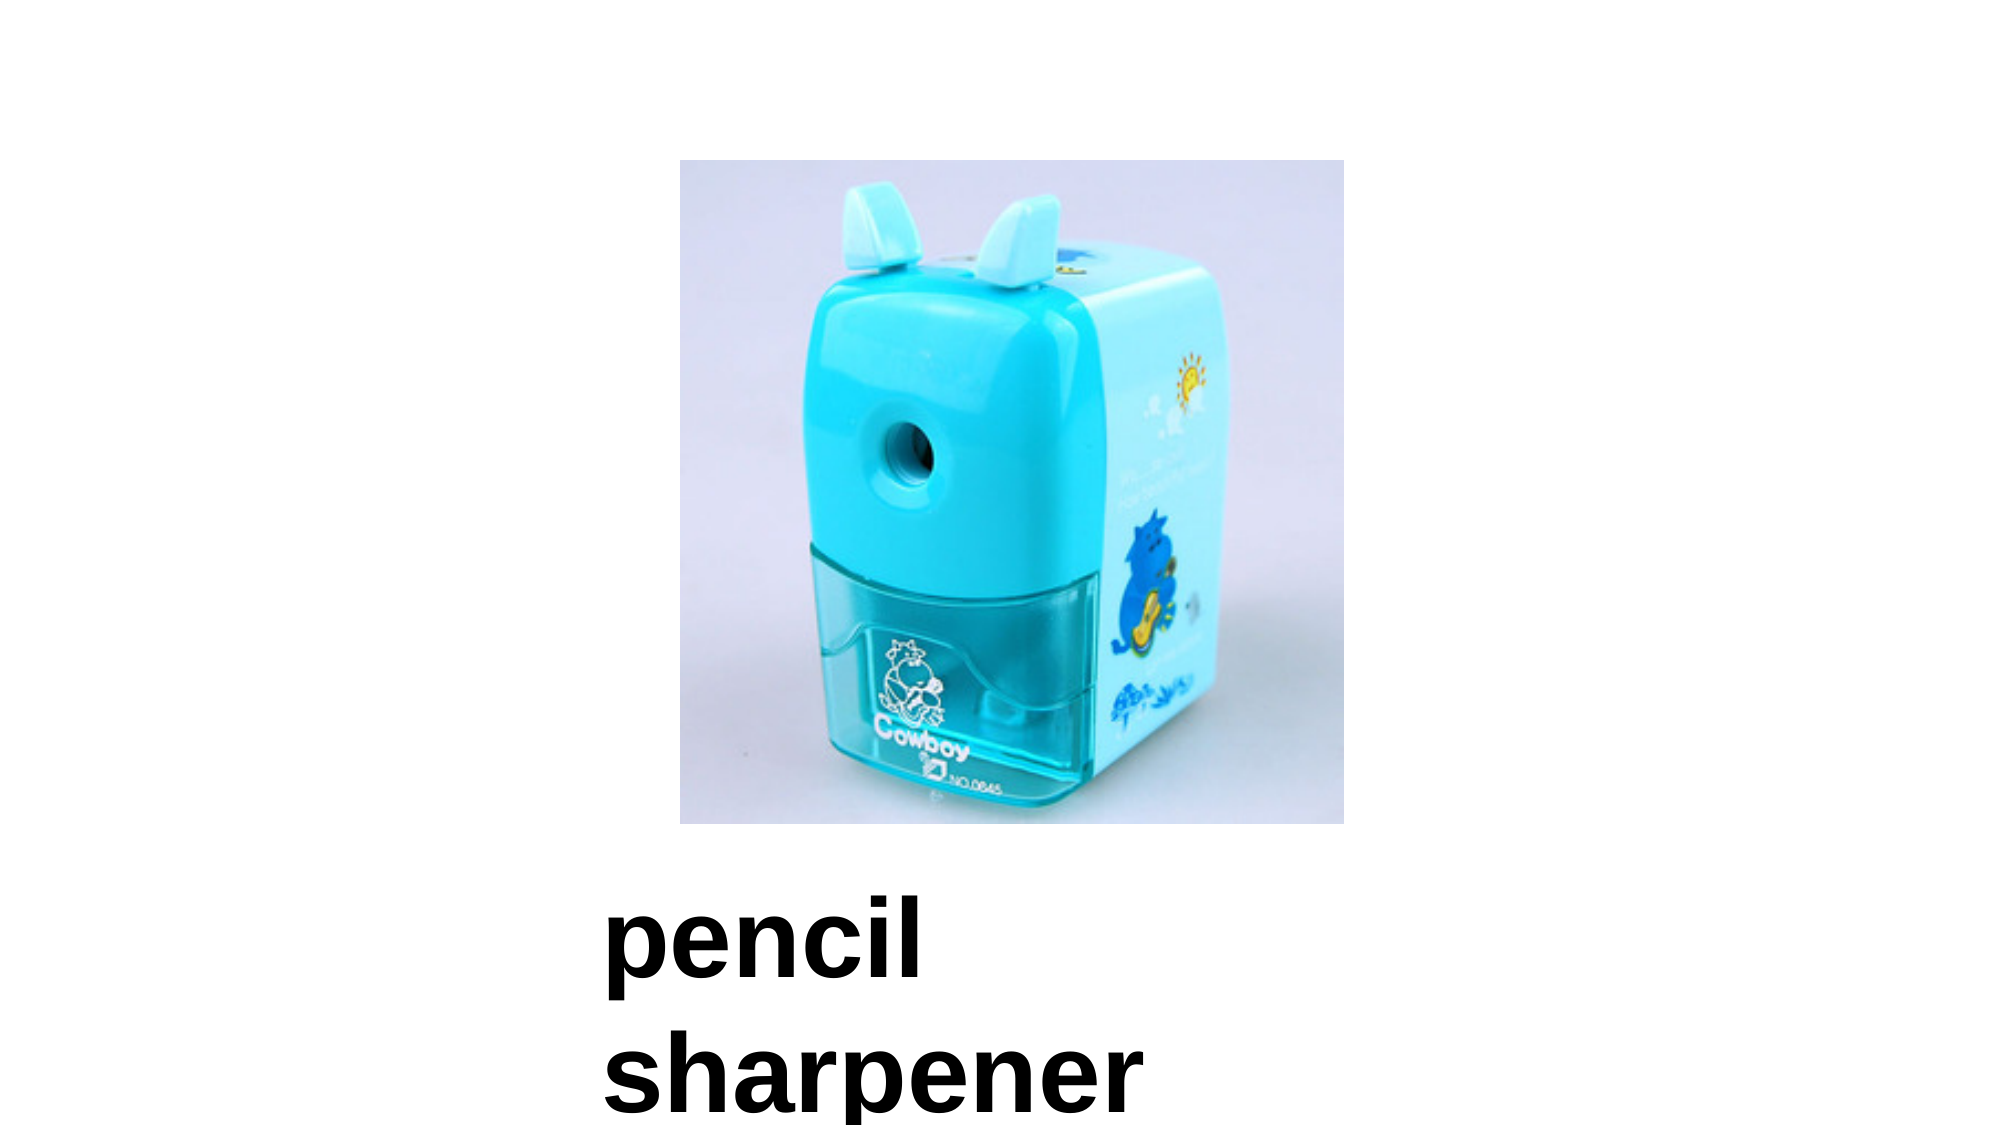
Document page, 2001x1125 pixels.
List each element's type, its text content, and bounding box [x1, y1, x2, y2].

picture [680, 160, 1344, 824]
text_box pencil sharpener [586, 857, 1426, 1125]
